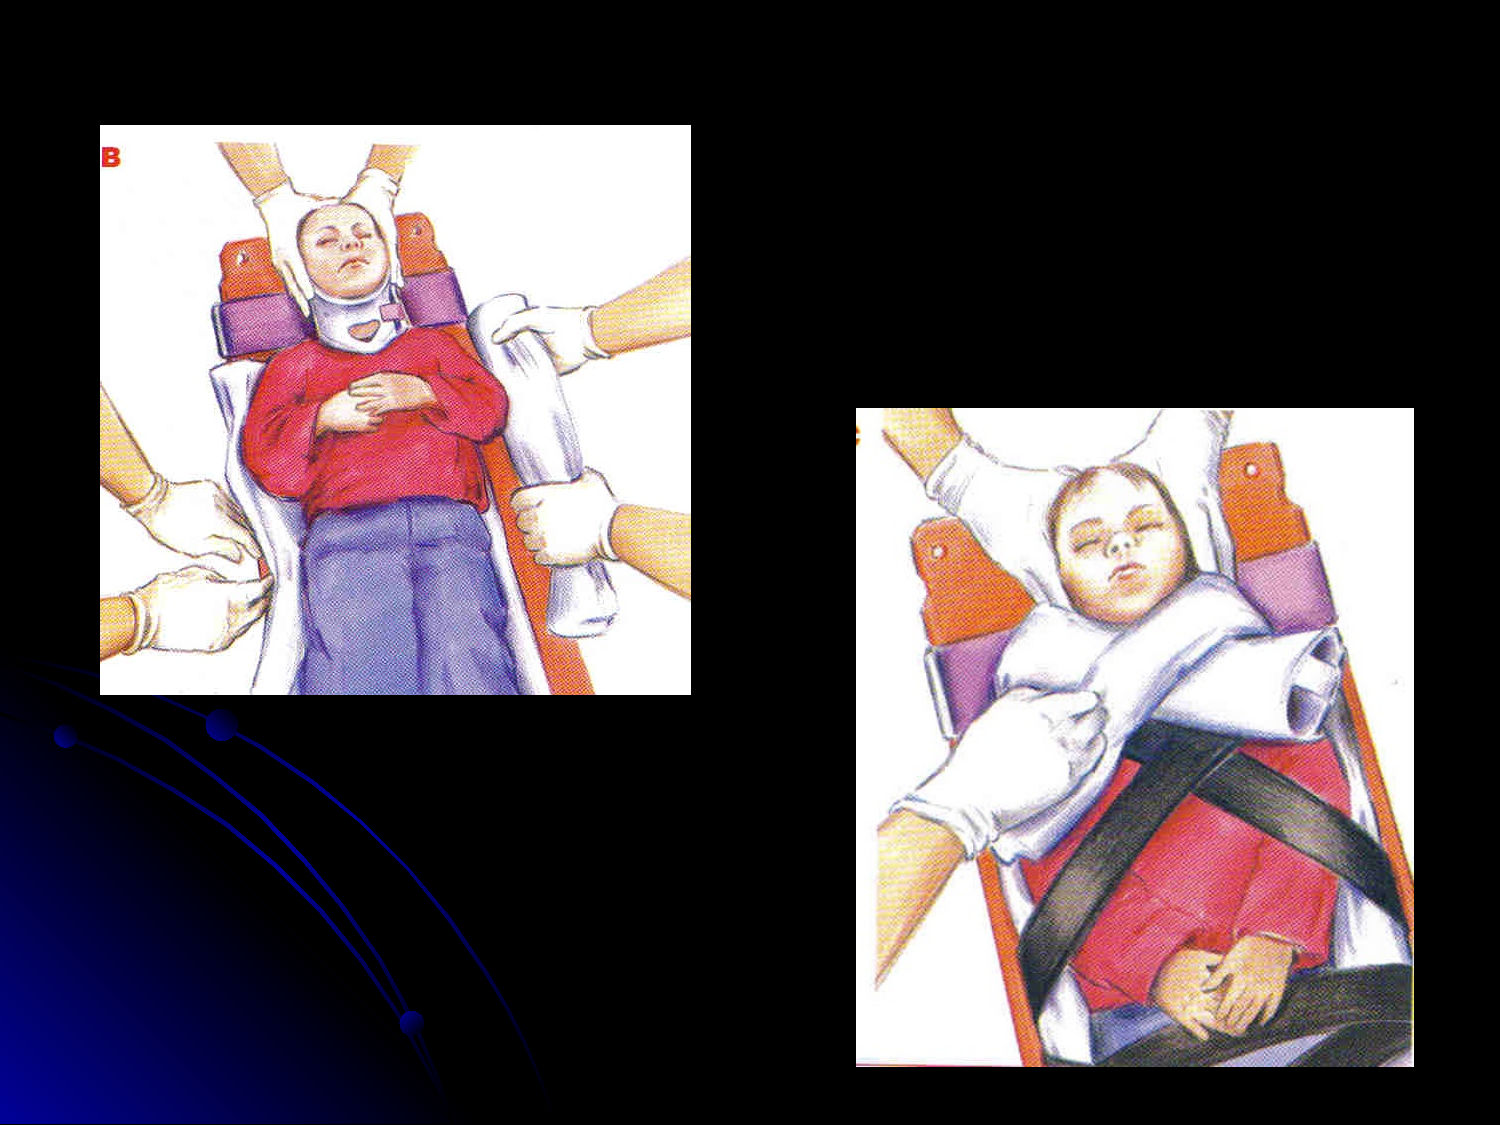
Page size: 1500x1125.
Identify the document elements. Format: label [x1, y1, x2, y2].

list [855, 408, 1414, 1067]
list [100, 125, 692, 696]
